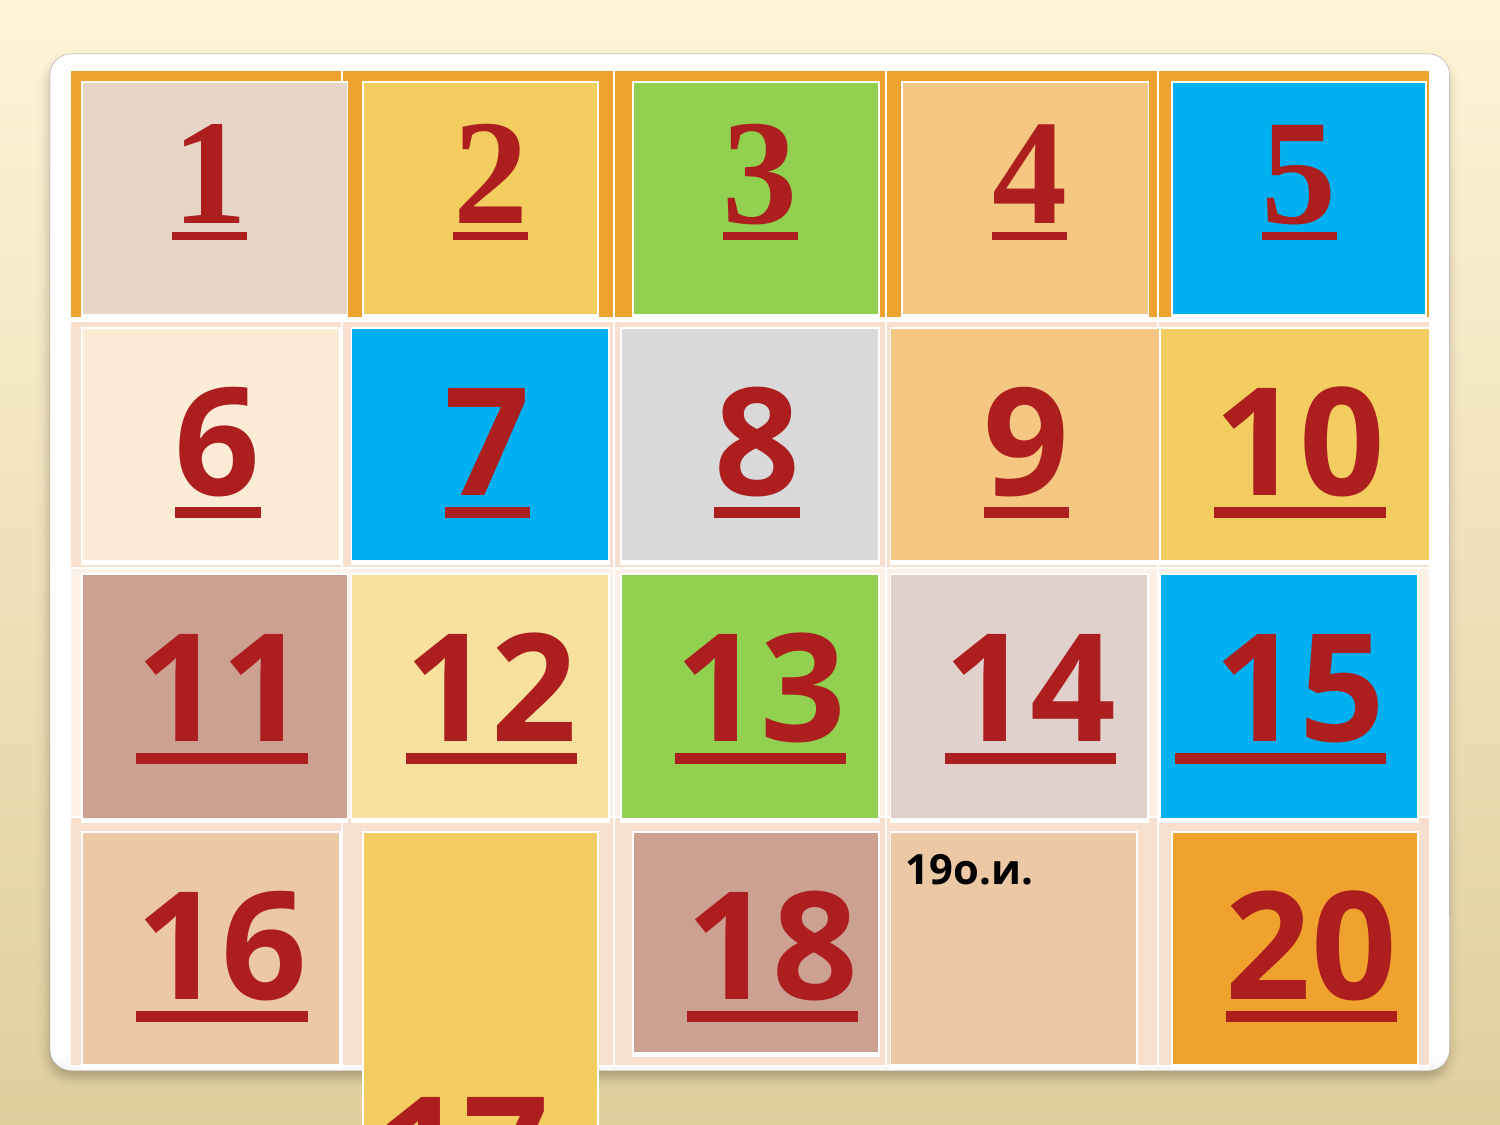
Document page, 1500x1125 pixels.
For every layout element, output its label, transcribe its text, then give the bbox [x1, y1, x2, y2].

table_header 6 [83, 329, 339, 560]
table_header [343, 71, 613, 317]
table_header [887, 71, 1157, 317]
table_header 19о.и. [891, 833, 1136, 1064]
table_header 5 [1173, 83, 1425, 314]
table_header 14 [891, 575, 1147, 818]
table_cell [1159, 322, 1429, 327]
table_header 13 [622, 575, 878, 818]
table_header 2 [364, 83, 597, 314]
table_header [71, 71, 341, 317]
table_header 12 [352, 575, 608, 818]
table_cell [343, 322, 613, 567]
table_header 4 [903, 83, 1148, 314]
table_header 18 [634, 833, 878, 1052]
table_cell [71, 322, 341, 567]
table_header 17 [364, 833, 597, 1125]
table_header 8 [622, 329, 878, 560]
table_header 3 [634, 83, 878, 314]
table_cell [1159, 569, 1429, 816]
table_header 9 [891, 329, 1159, 560]
table_cell [887, 322, 1157, 567]
table_header 7 [352, 329, 608, 560]
table_cell [615, 322, 885, 567]
table_cell [887, 569, 1157, 816]
table_cell [1159, 818, 1429, 1065]
table_cell [343, 569, 613, 816]
table_cell [343, 818, 613, 1065]
table_header 15 [1161, 575, 1417, 818]
table_cell [71, 569, 341, 816]
table_header 1 [83, 83, 347, 314]
table_header [615, 71, 885, 317]
table_cell [887, 818, 1157, 1065]
table_header [1159, 71, 1429, 317]
table_cell [615, 818, 885, 1065]
table_header 10 [1161, 329, 1429, 560]
table_cell [71, 818, 341, 1065]
table_header 20 [1173, 833, 1417, 1064]
table_header 16 [83, 833, 339, 1064]
table_header 11 [83, 575, 347, 818]
table_cell [615, 569, 885, 816]
